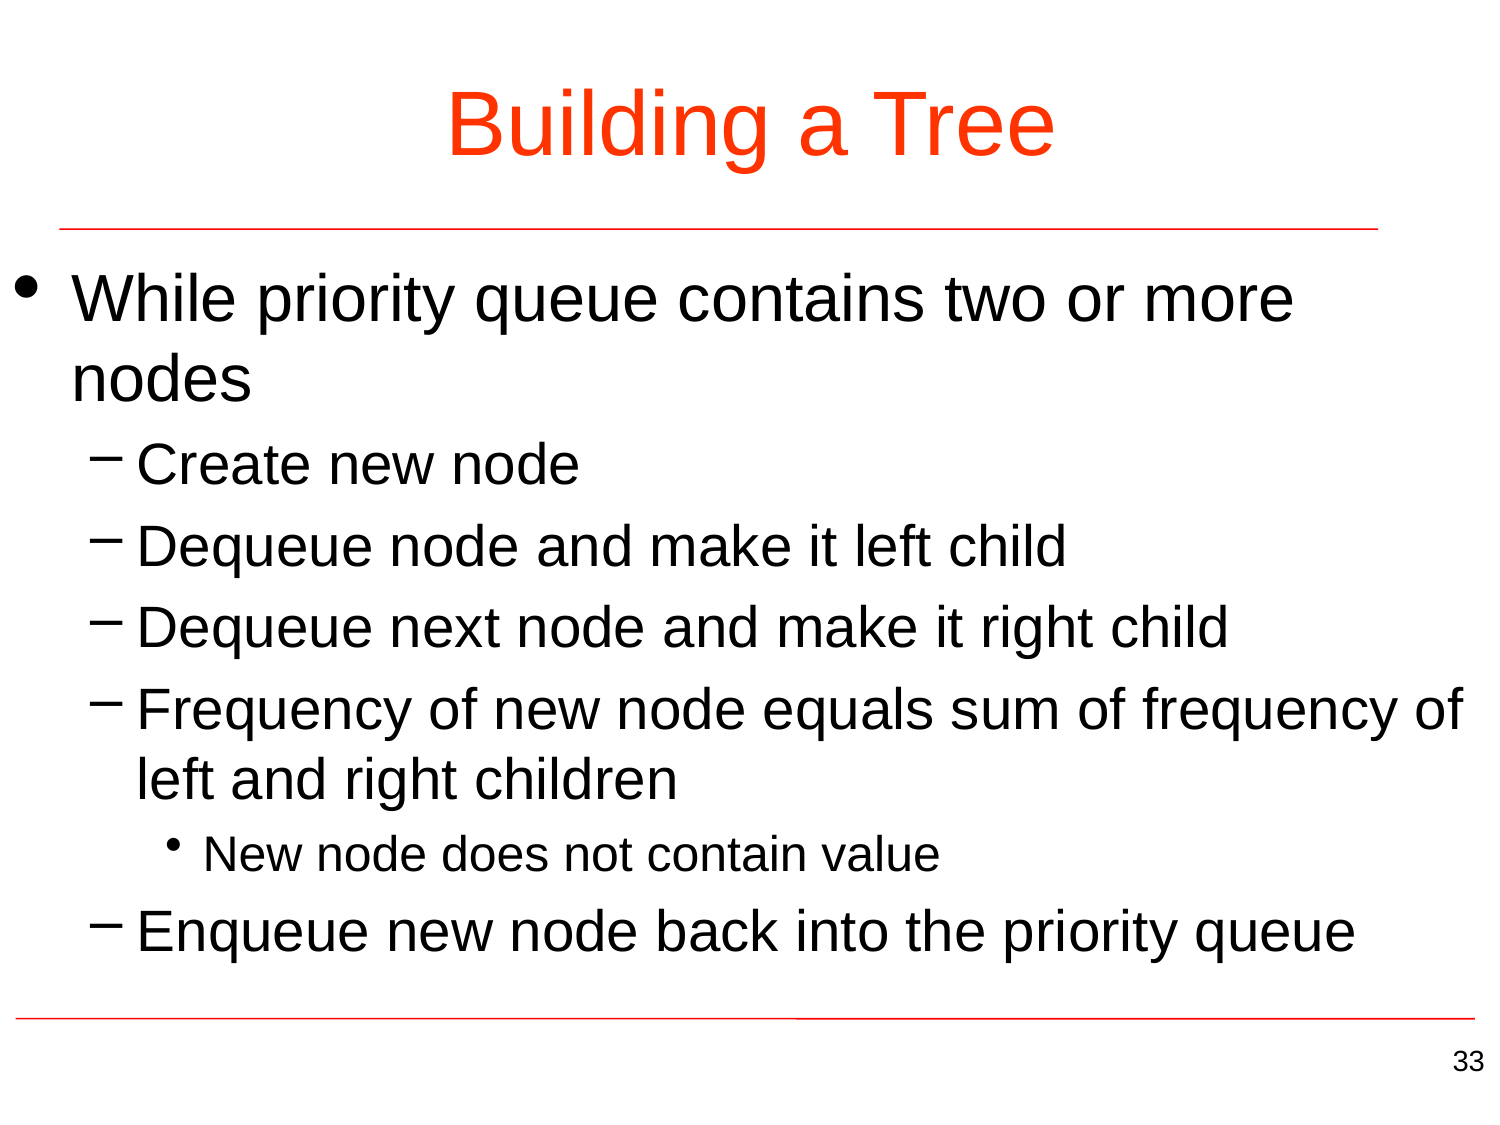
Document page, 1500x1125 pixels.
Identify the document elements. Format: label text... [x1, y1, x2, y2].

list While priority queue contains two or more nodes Create new node Dequeue node and make it left child Dequeue next node and make it right child Frequency of new node equals sum of frequency of left and right children New node does not contain value Enqueue new node back into the priority queue [0, 246, 1500, 922]
slide_number 33 [1149, 1034, 1500, 1113]
title Building a Tree [114, 24, 1390, 213]
